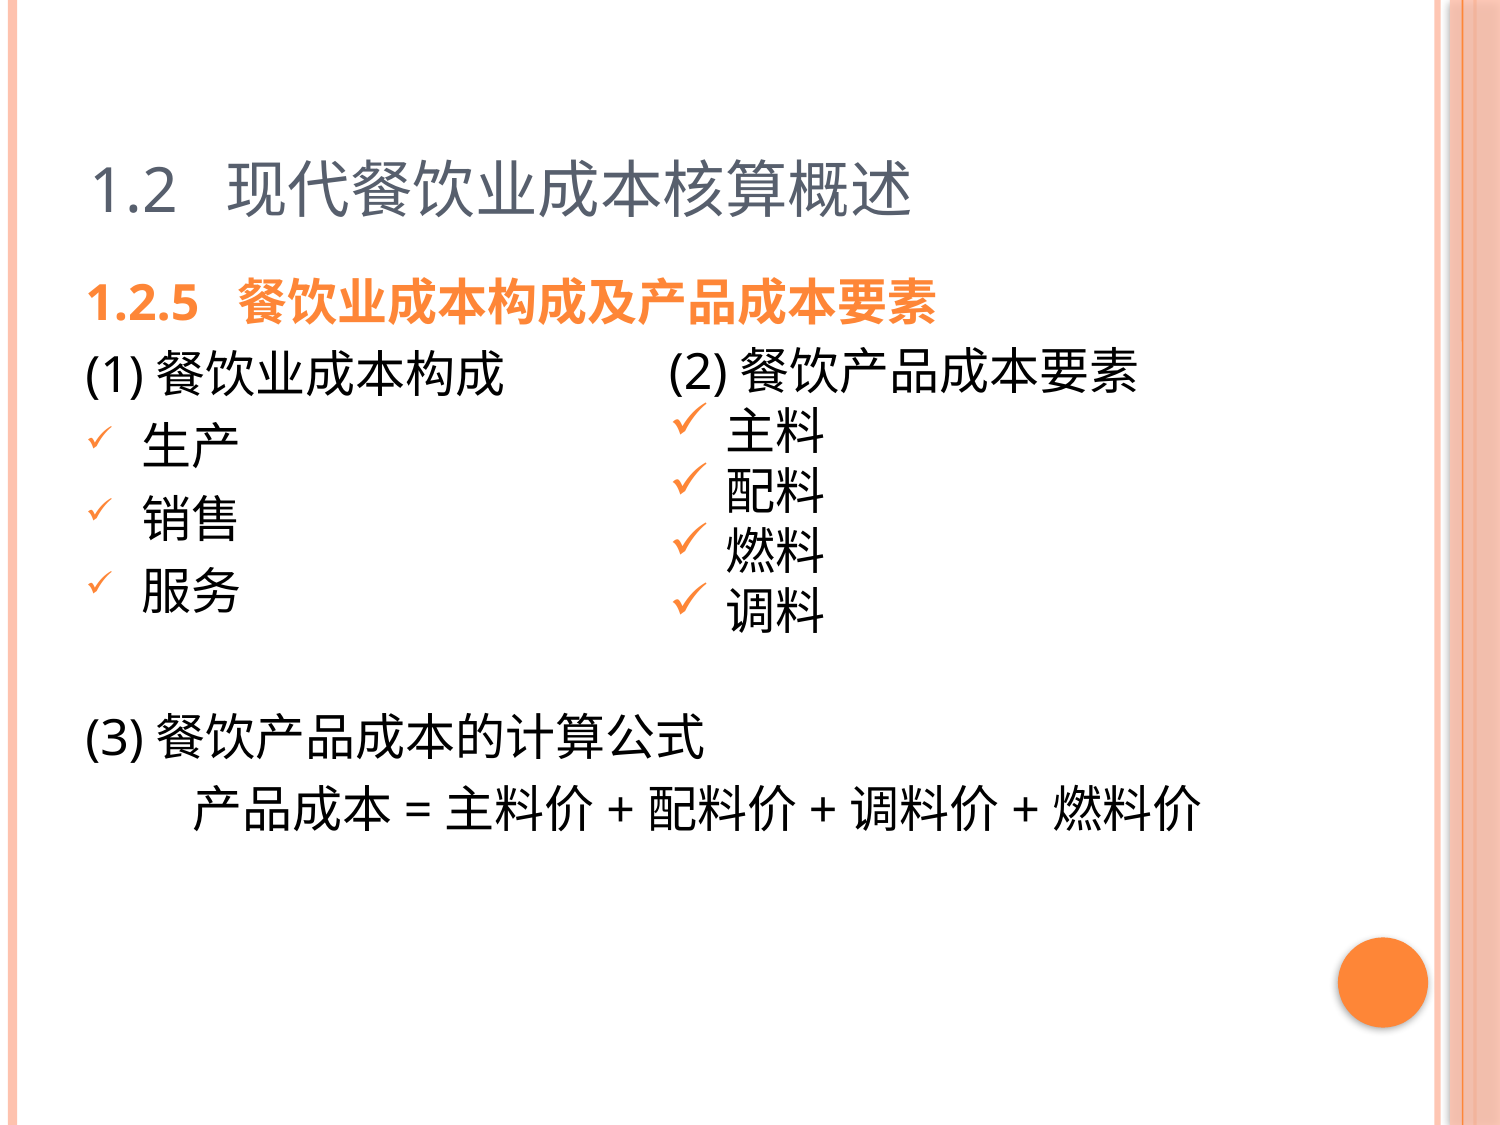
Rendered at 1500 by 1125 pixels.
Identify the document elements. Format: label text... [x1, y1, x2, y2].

text_box (2)餐饮产品成本要素 主料 配料 燃料 调料 [654, 332, 1272, 647]
title 1.2 现代餐饮业成本核算概述 [75, 45, 1300, 233]
list 1.2.5 餐饮业成本构成及产品成本要素 (1)餐饮业成本构成 生产 销售 服务 (3)餐饮产品成本的计算公式 产品成本=主料价+配料价+调料价+燃料价 [70, 262, 1324, 1063]
